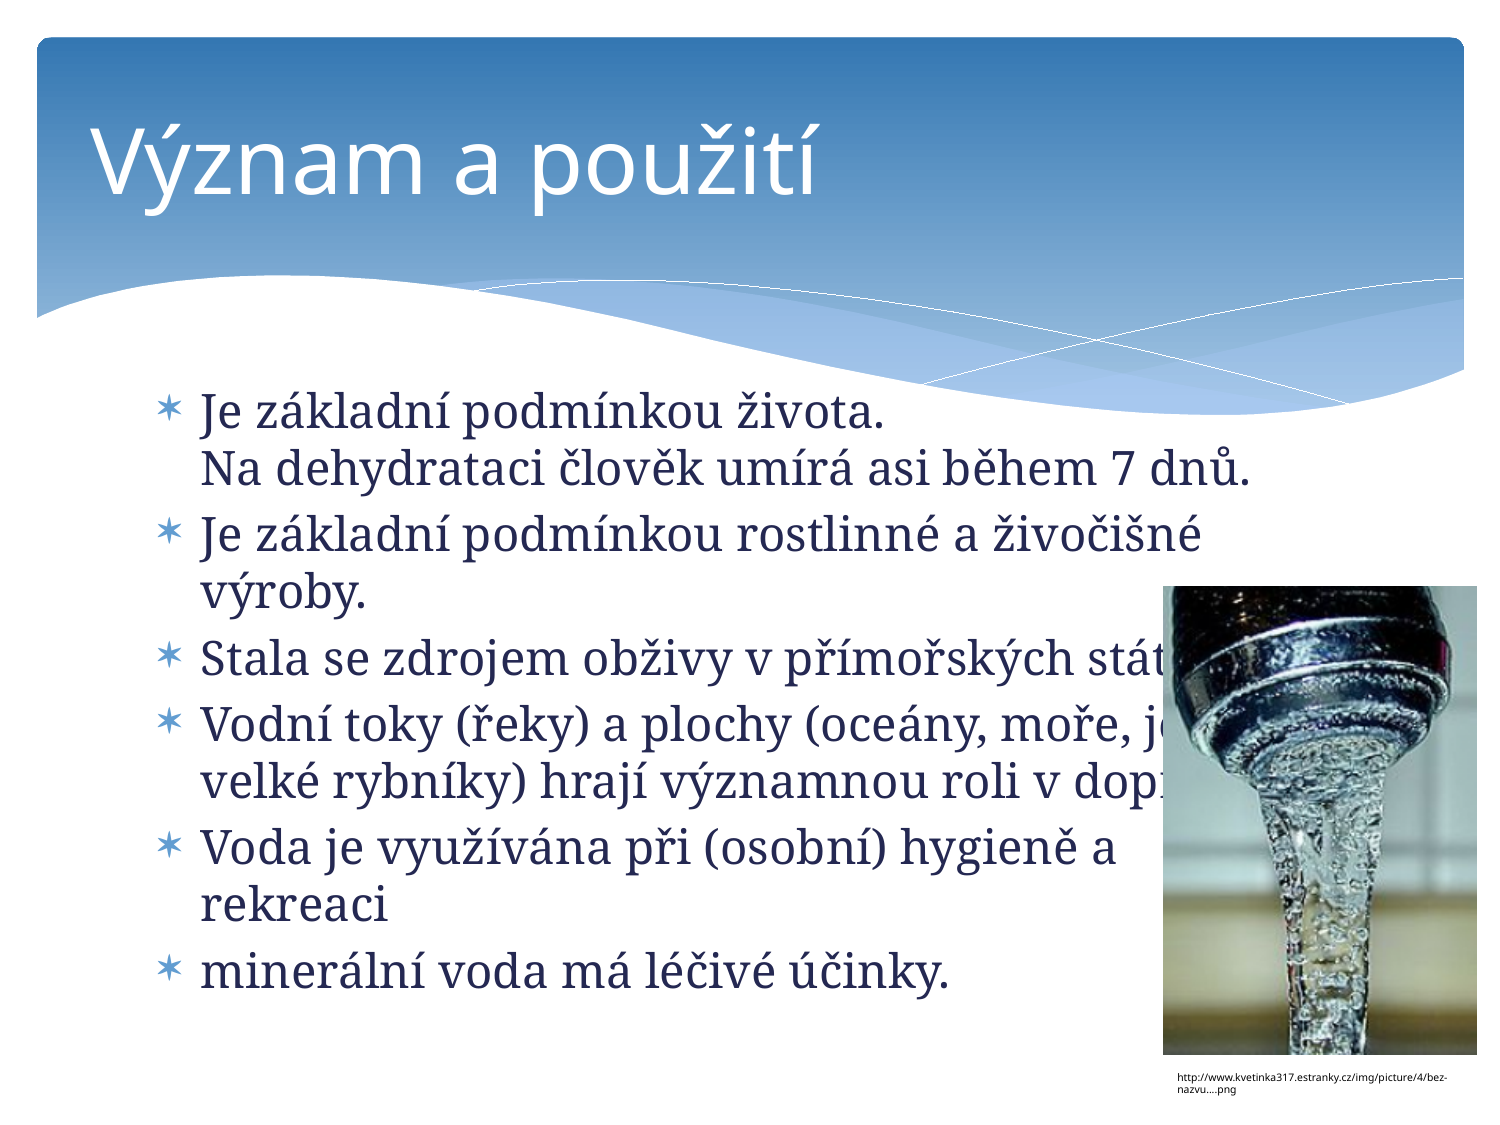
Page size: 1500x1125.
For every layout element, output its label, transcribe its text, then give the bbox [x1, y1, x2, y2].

text_box http://www.kvetinka317.estranky.cz/img/picture/4/bez-nazvu....png [1162, 1059, 1476, 1107]
picture [1163, 585, 1477, 1056]
title Význam a použití [74, 55, 1426, 262]
list Je základní podmínkou života. Na dehydrataci člověk umírá asi během 7 dnů. Je základní podmínkou rostlinné a živočišné výroby. Stala se zdrojem obživy v přímořských státech. Vodní toky (řeky) a plochy (oceány, moře, jezera, velké rybníky) hrají významnou roli v dopravě. Voda je využívána při (osobní) hygieně a rekreaci minerální voda má léčivé účinky. [142, 373, 1359, 1006]
